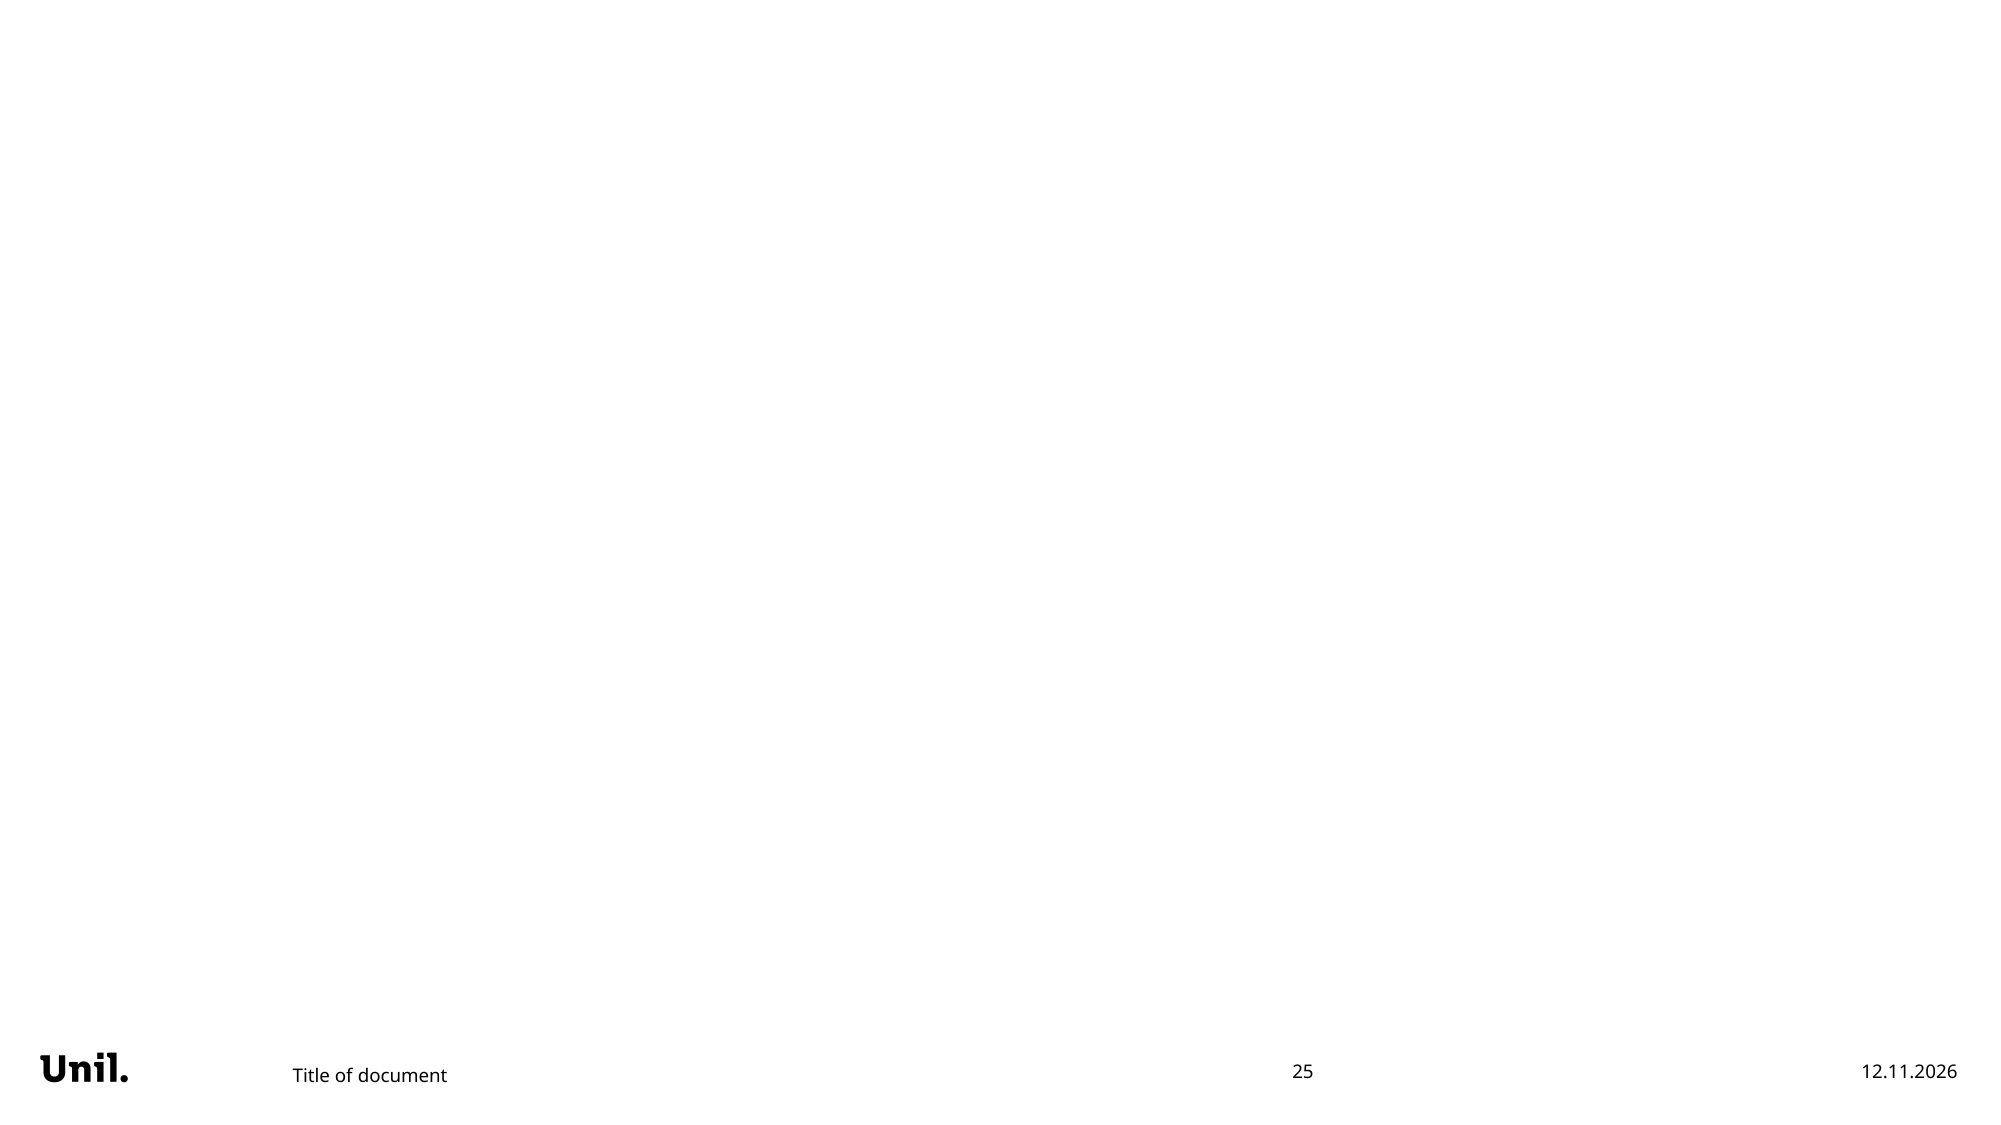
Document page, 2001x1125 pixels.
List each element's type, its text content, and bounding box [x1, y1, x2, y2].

picture [27, 1042, 141, 1095]
slide_number 25 [1250, 1037, 1355, 1086]
footer Title of document [292, 1011, 1048, 1087]
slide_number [1789, 1026, 1958, 1086]
